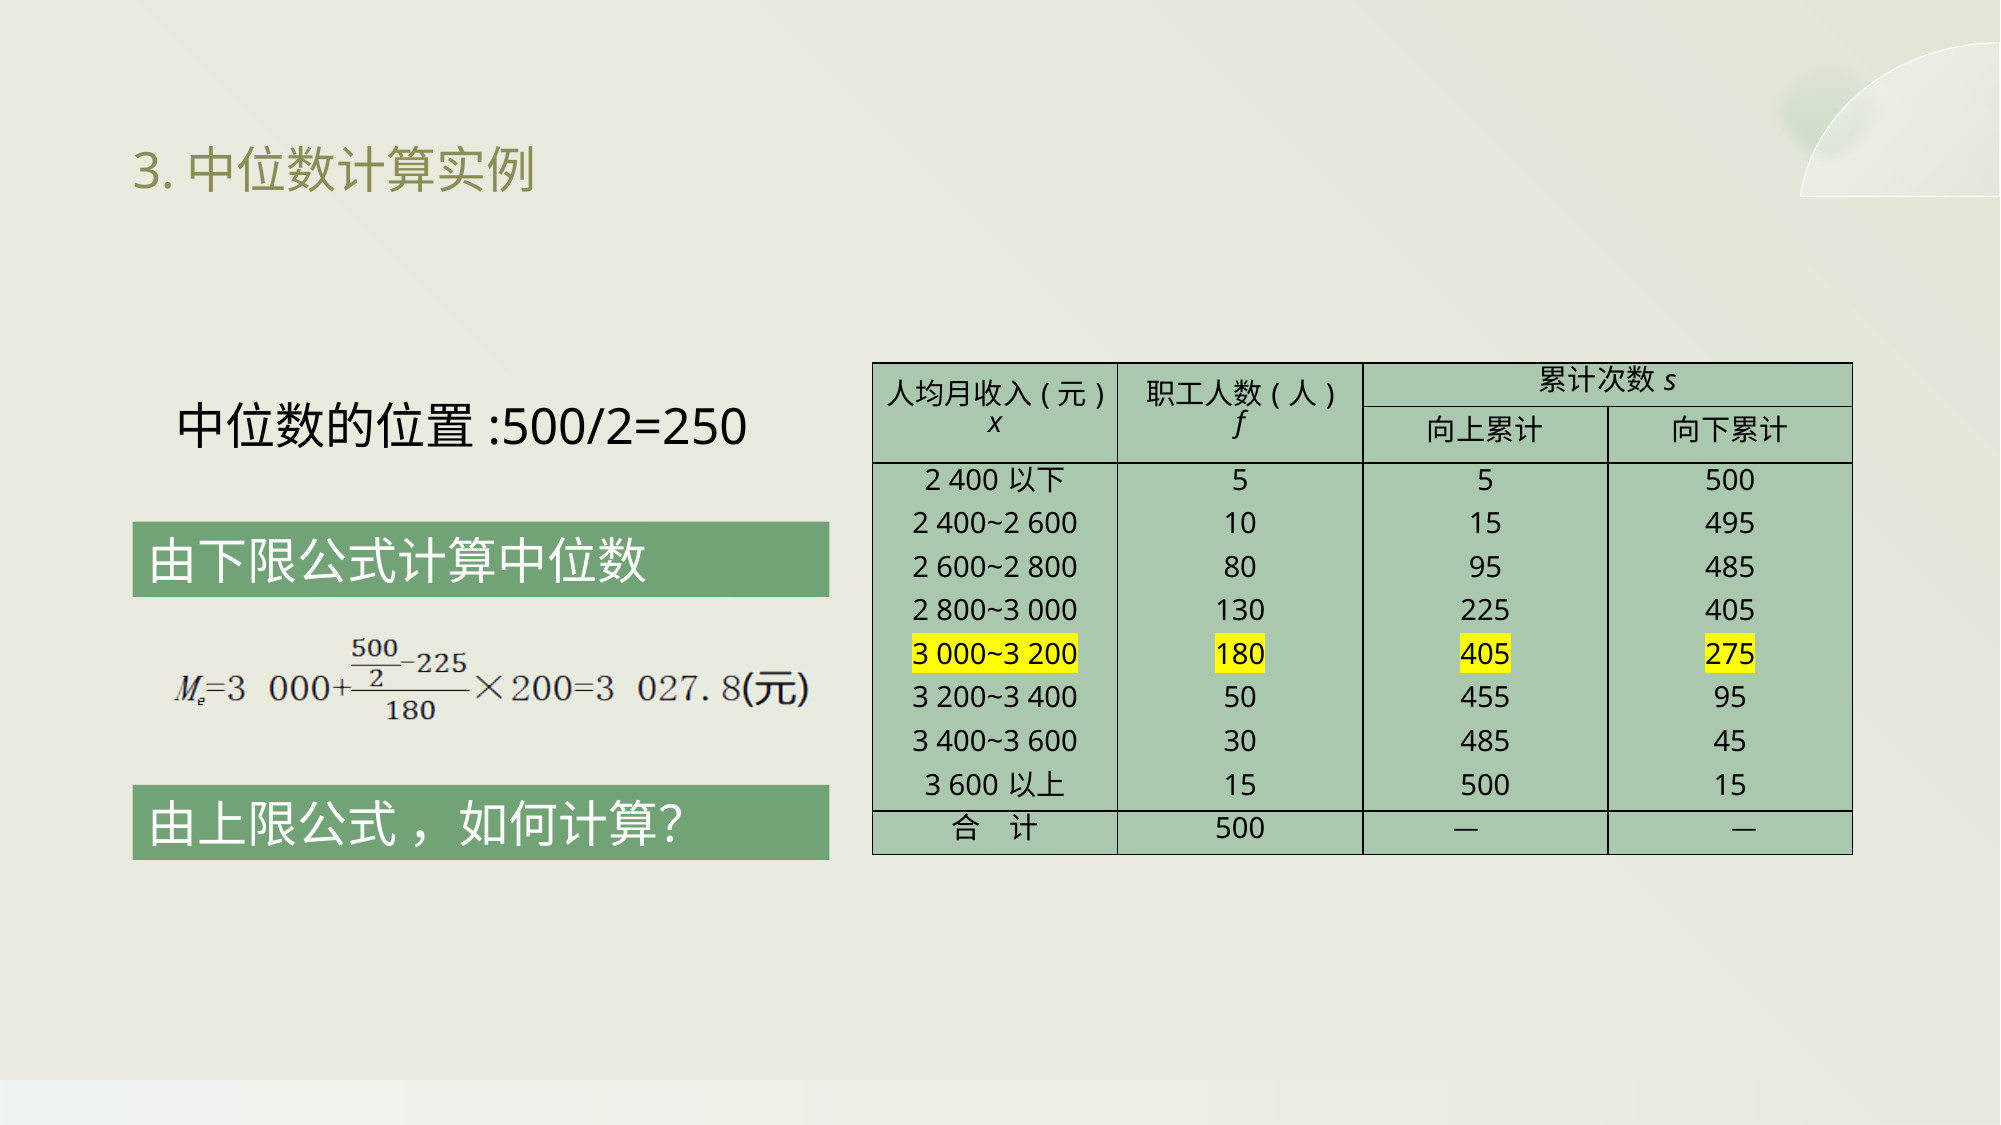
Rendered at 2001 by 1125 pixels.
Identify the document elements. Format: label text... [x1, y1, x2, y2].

table_cell 95 [1609, 681, 1852, 724]
table_cell 15 [1609, 768, 1852, 810]
table_cell 180 [1118, 637, 1362, 681]
table_header 职工人数(人) f [1118, 364, 1362, 462]
table_cell 80 [1118, 550, 1362, 594]
table_cell 5 [1364, 464, 1607, 506]
table_cell 3 400~3 600 [873, 724, 1117, 768]
table_cell 3 200~3 400 [873, 681, 1117, 724]
table_header 累计次数s [1364, 364, 1852, 406]
table_cell 485 [1609, 550, 1852, 594]
table_cell 30 [1118, 724, 1362, 768]
table_cell 15 [1118, 768, 1362, 810]
table_cell 2 400~2 600 [873, 506, 1117, 550]
text_box 3.中位数计算实例 [132, 126, 1916, 198]
table_cell 485 [1364, 724, 1607, 768]
table_cell 500 [1609, 464, 1852, 506]
table_cell 45 [1609, 724, 1852, 768]
table_cell 455 [1364, 681, 1607, 724]
table_cell 2 400以下 [873, 464, 1117, 506]
table_cell 50 [1118, 681, 1362, 724]
table_cell 405 [1364, 637, 1607, 681]
table_cell 405 [1609, 594, 1852, 637]
table_cell 3 000~3 200 [873, 637, 1117, 681]
table_cell 向下累计 [1609, 407, 1852, 462]
table_cell — [1609, 812, 1852, 854]
table_cell 2 800~3 000 [873, 594, 1117, 637]
table_header 人均月收入(元) x [873, 364, 1117, 462]
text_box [132, 521, 830, 627]
table_cell 向上累计 [1364, 407, 1607, 462]
table_cell — [1364, 812, 1607, 854]
table_cell 495 [1609, 506, 1852, 550]
table_cell 275 [1609, 637, 1852, 681]
table_cell 10 [1118, 506, 1362, 550]
table_cell 3 600以上 [873, 768, 1117, 810]
table_cell 15 [1364, 506, 1607, 550]
text_box 中位数的位置:500/2=250 [161, 363, 872, 462]
picture [128, 627, 853, 756]
table_cell 225 [1364, 594, 1607, 637]
table_cell 130 [1118, 594, 1362, 637]
table_cell 合 计 [873, 812, 1117, 854]
table_cell 2 600~2 800 [873, 550, 1117, 594]
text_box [132, 756, 830, 861]
table_cell 5 [1118, 464, 1362, 506]
table_cell 500 [1364, 768, 1607, 810]
table_cell 500 [1118, 812, 1362, 854]
table_cell 95 [1364, 550, 1607, 594]
